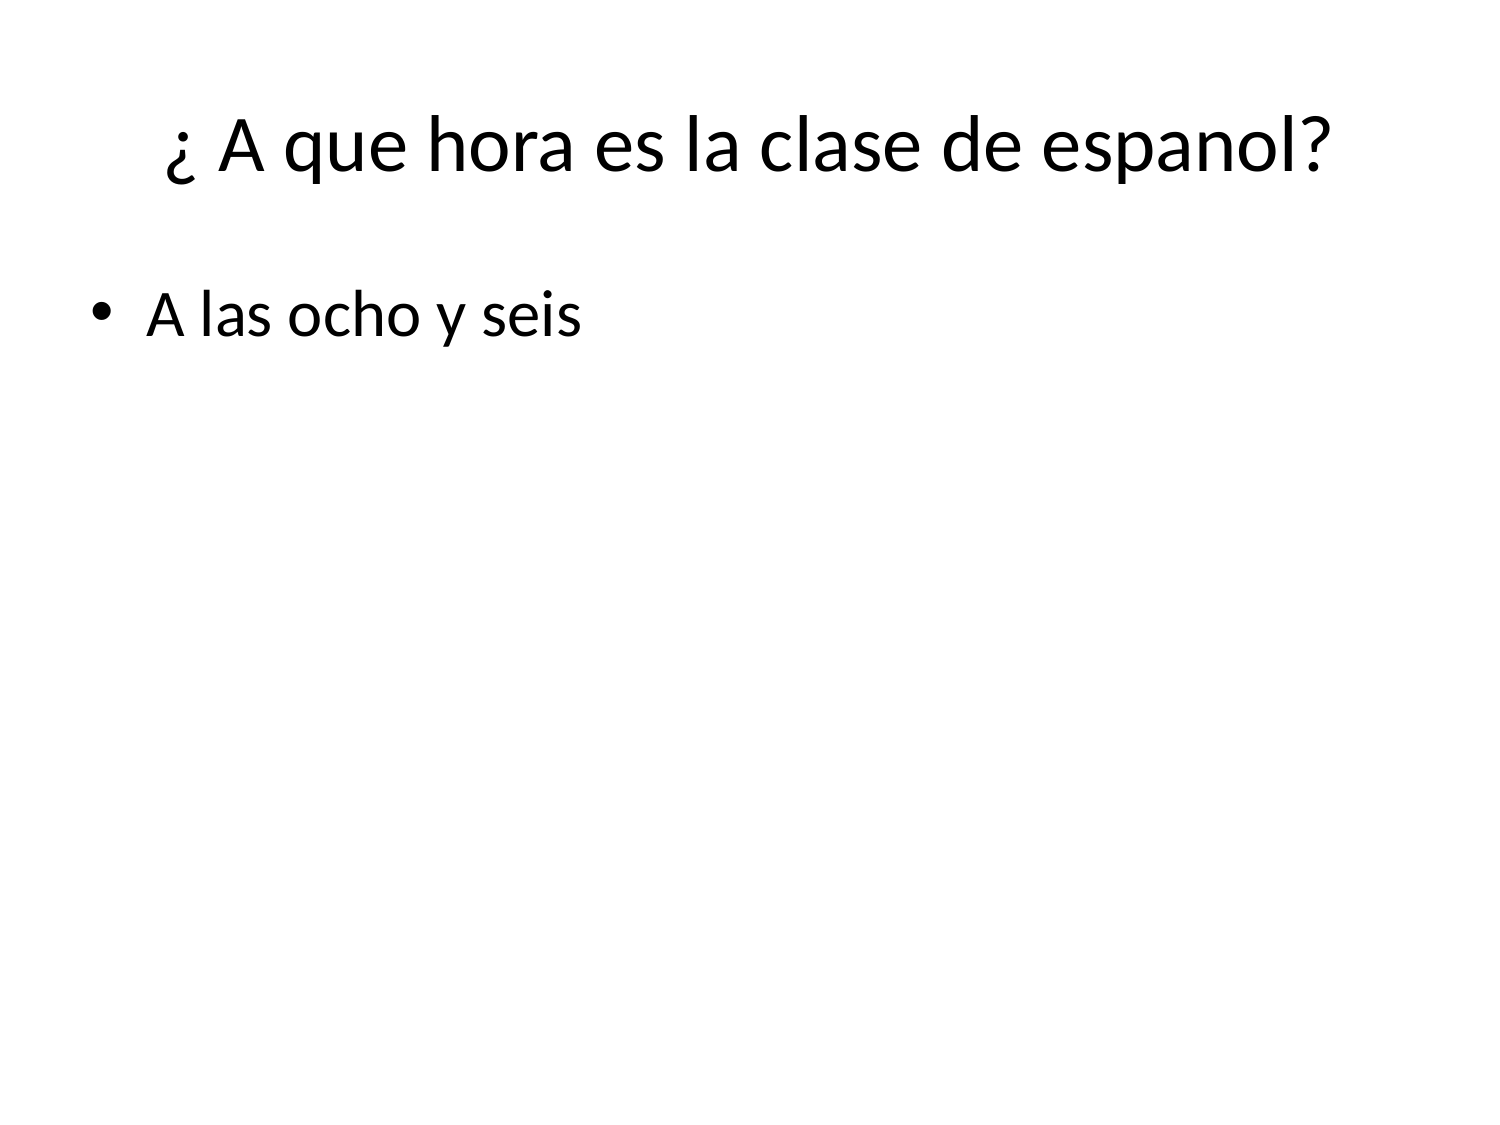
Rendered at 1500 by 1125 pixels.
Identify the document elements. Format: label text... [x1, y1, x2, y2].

list A las ocho y seis [75, 262, 1425, 1005]
title ¿ A que hora es la clase de espanol? [75, 45, 1425, 233]
